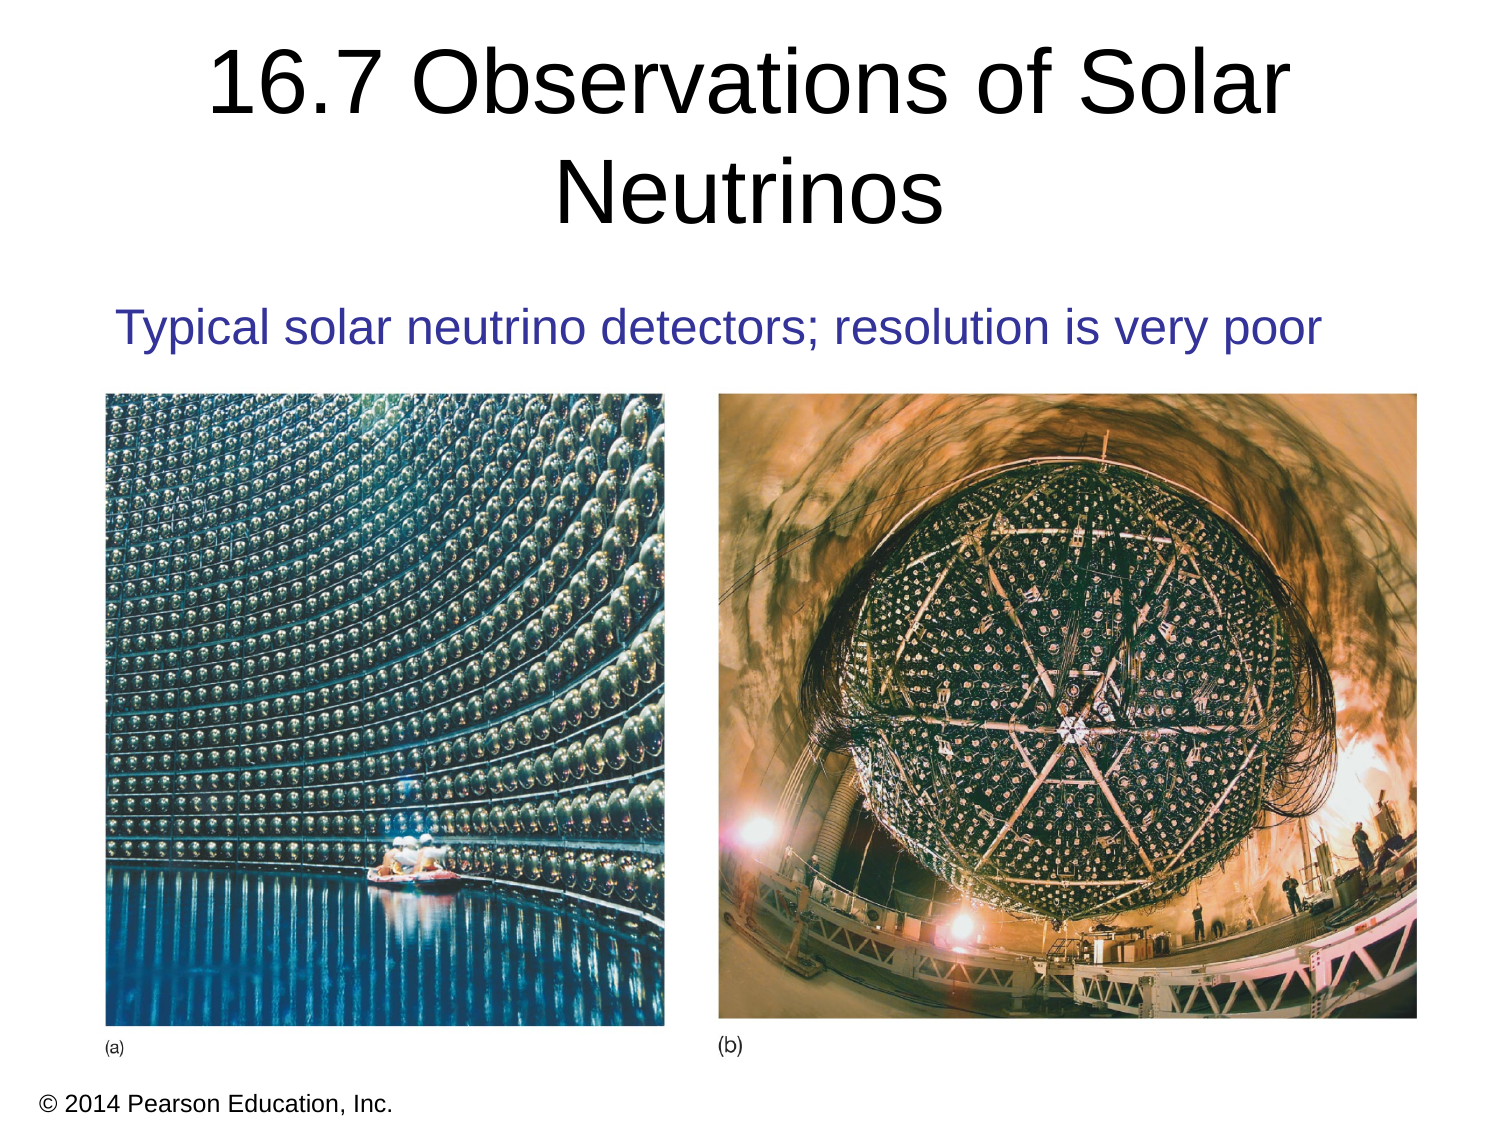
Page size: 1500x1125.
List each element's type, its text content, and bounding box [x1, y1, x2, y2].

text_box Typical solar neutrino detectors; resolution is very poor [99, 287, 1400, 363]
title 16.7 Observations of Solar Neutrinos [112, 38, 1388, 227]
picture [99, 387, 671, 1063]
picture [712, 387, 1423, 1063]
